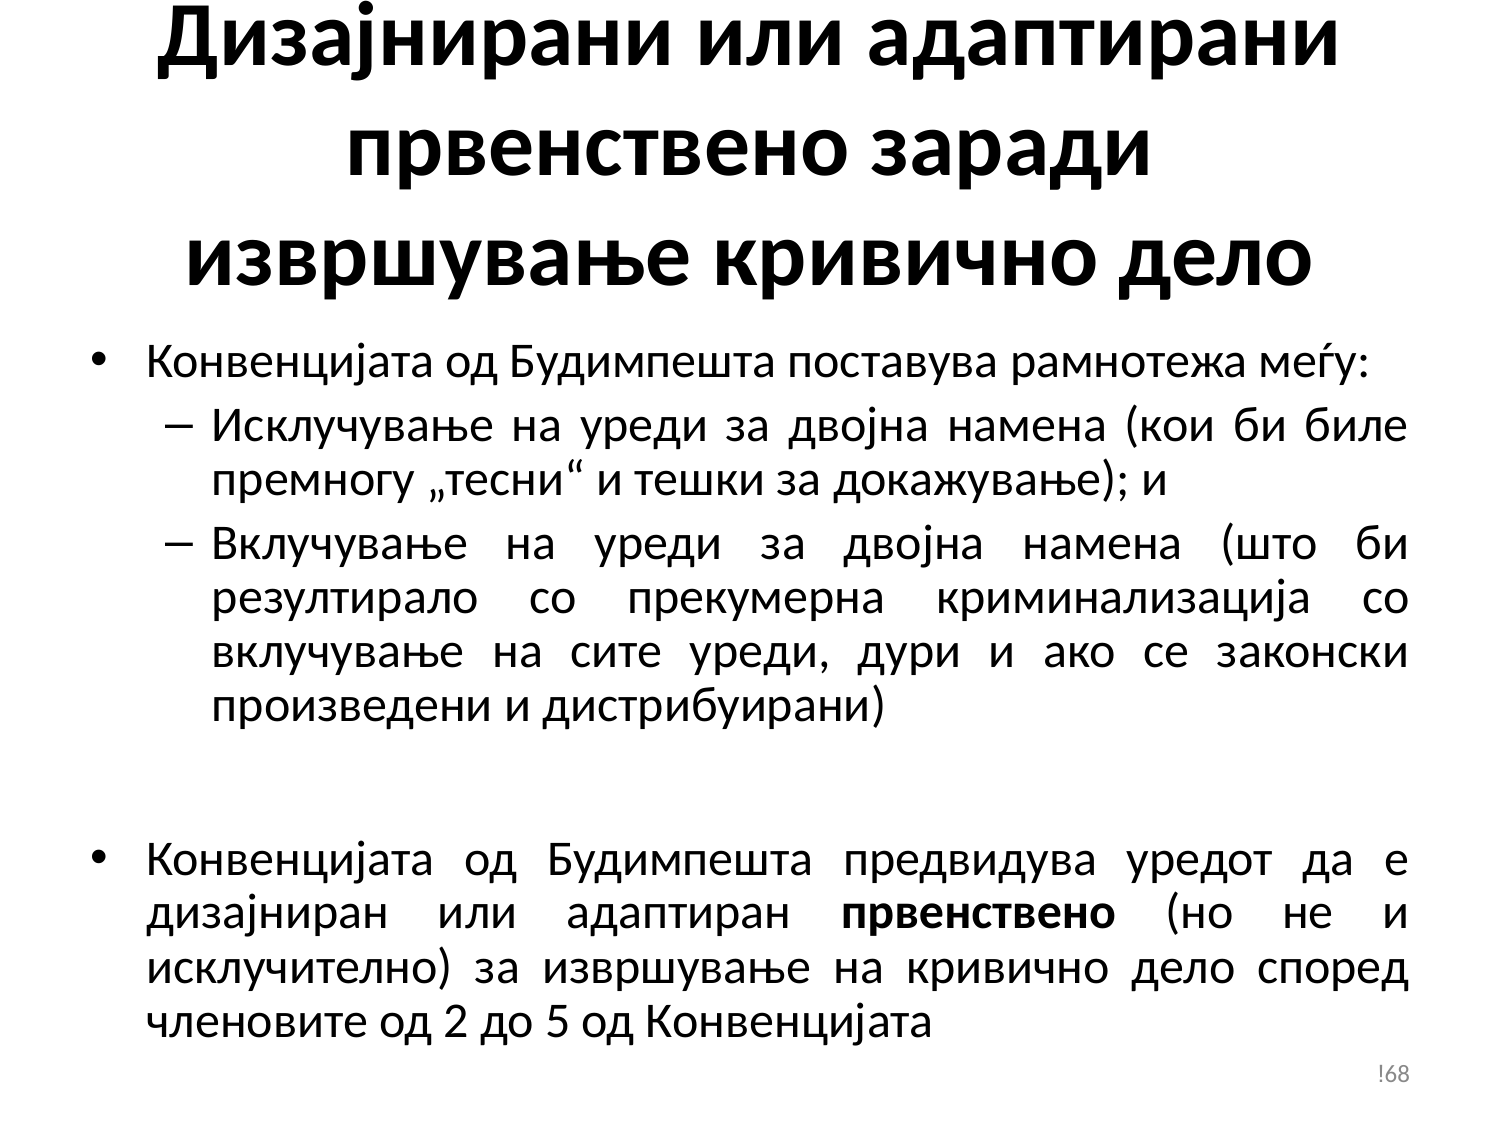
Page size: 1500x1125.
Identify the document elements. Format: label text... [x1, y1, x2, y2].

list Конвенцијата од Будимпешта поставува рамнотежа меѓу: Исклучување на уреди за двојна намена (кои би биле премногу „тесни“ и тешки за докажување); и Вклучување на уреди за двојна намена (што би резултирало со прекумерна криминализација со вклучување на сите уреди, дури и ако се законски произведени и дистрибуирани) Конвенцијата од Будимпешта предвидува уредот да е дизајниран или адаптиран првенствено (но не и исклучително) за извршување на кривично дело според членовите од 2 до 5 од Конвенцијата [75, 327, 1425, 892]
slide_number !68 [1074, 1042, 1425, 1103]
title Дизајнирани или адаптирани првенствено заради извршување кривично дело [75, 45, 1425, 233]
